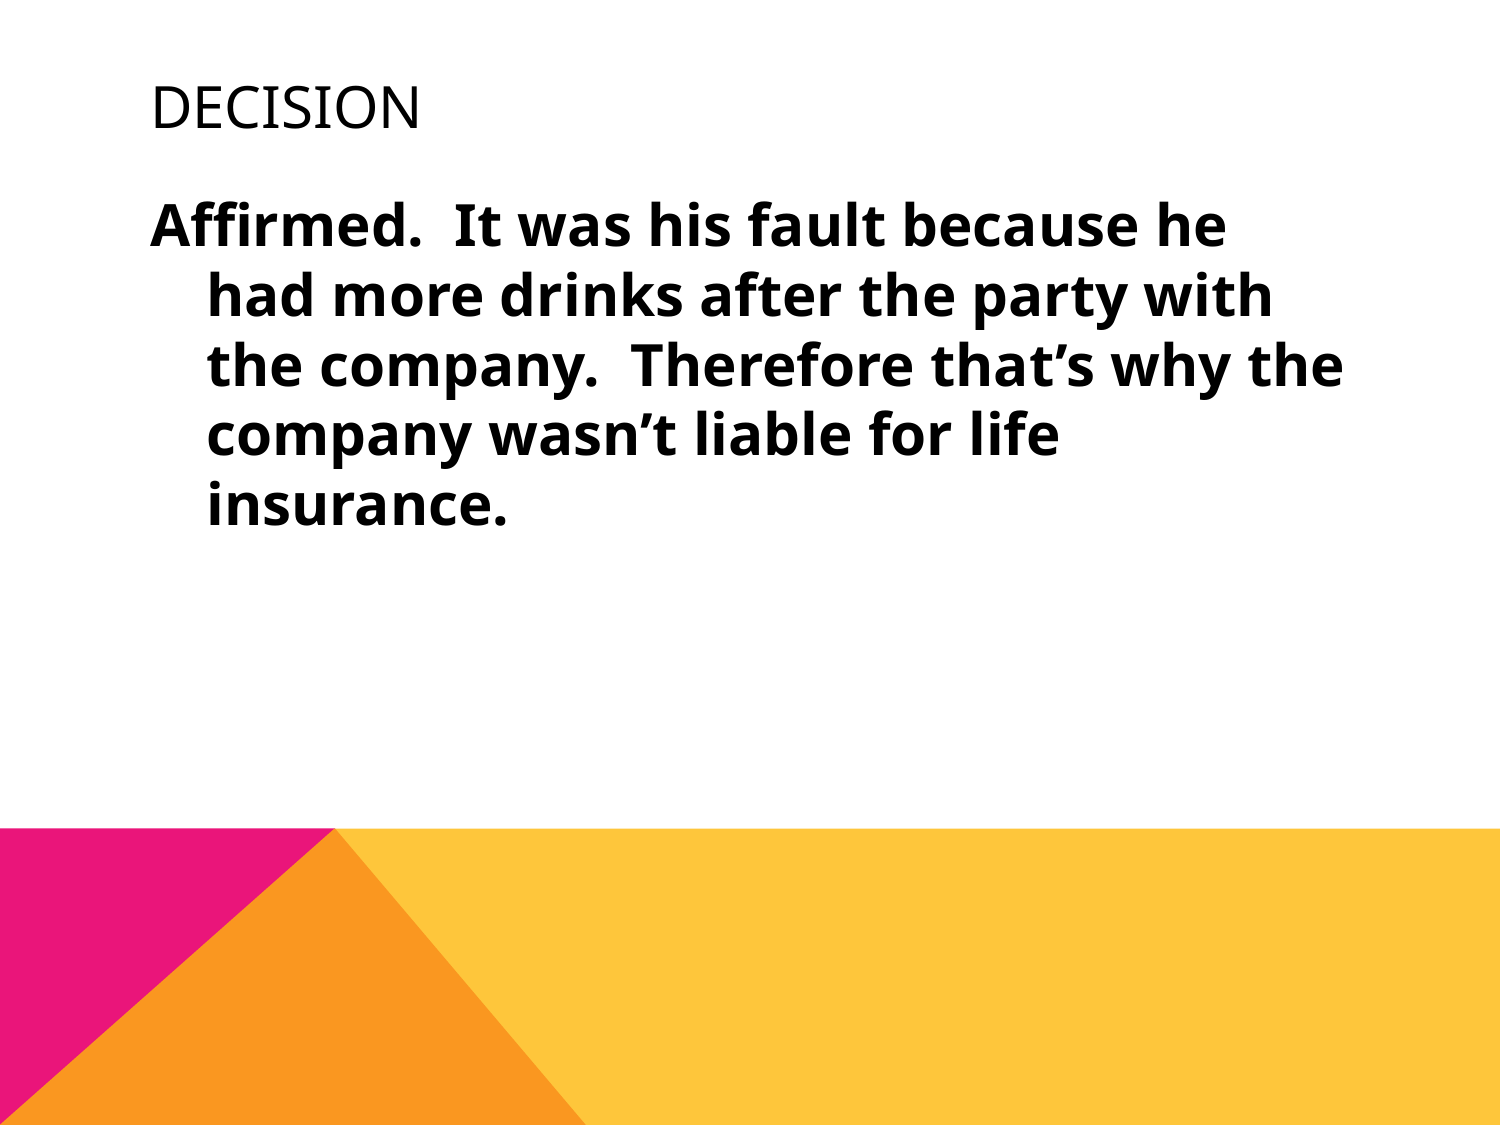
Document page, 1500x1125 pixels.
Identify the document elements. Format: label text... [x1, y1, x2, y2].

list Affirmed. It was his fault because he had more drinks after the party with the company. Therefore that’s why the company wasn’t liable for life insurance. [135, 180, 1369, 768]
title Decision [135, 60, 1369, 150]
